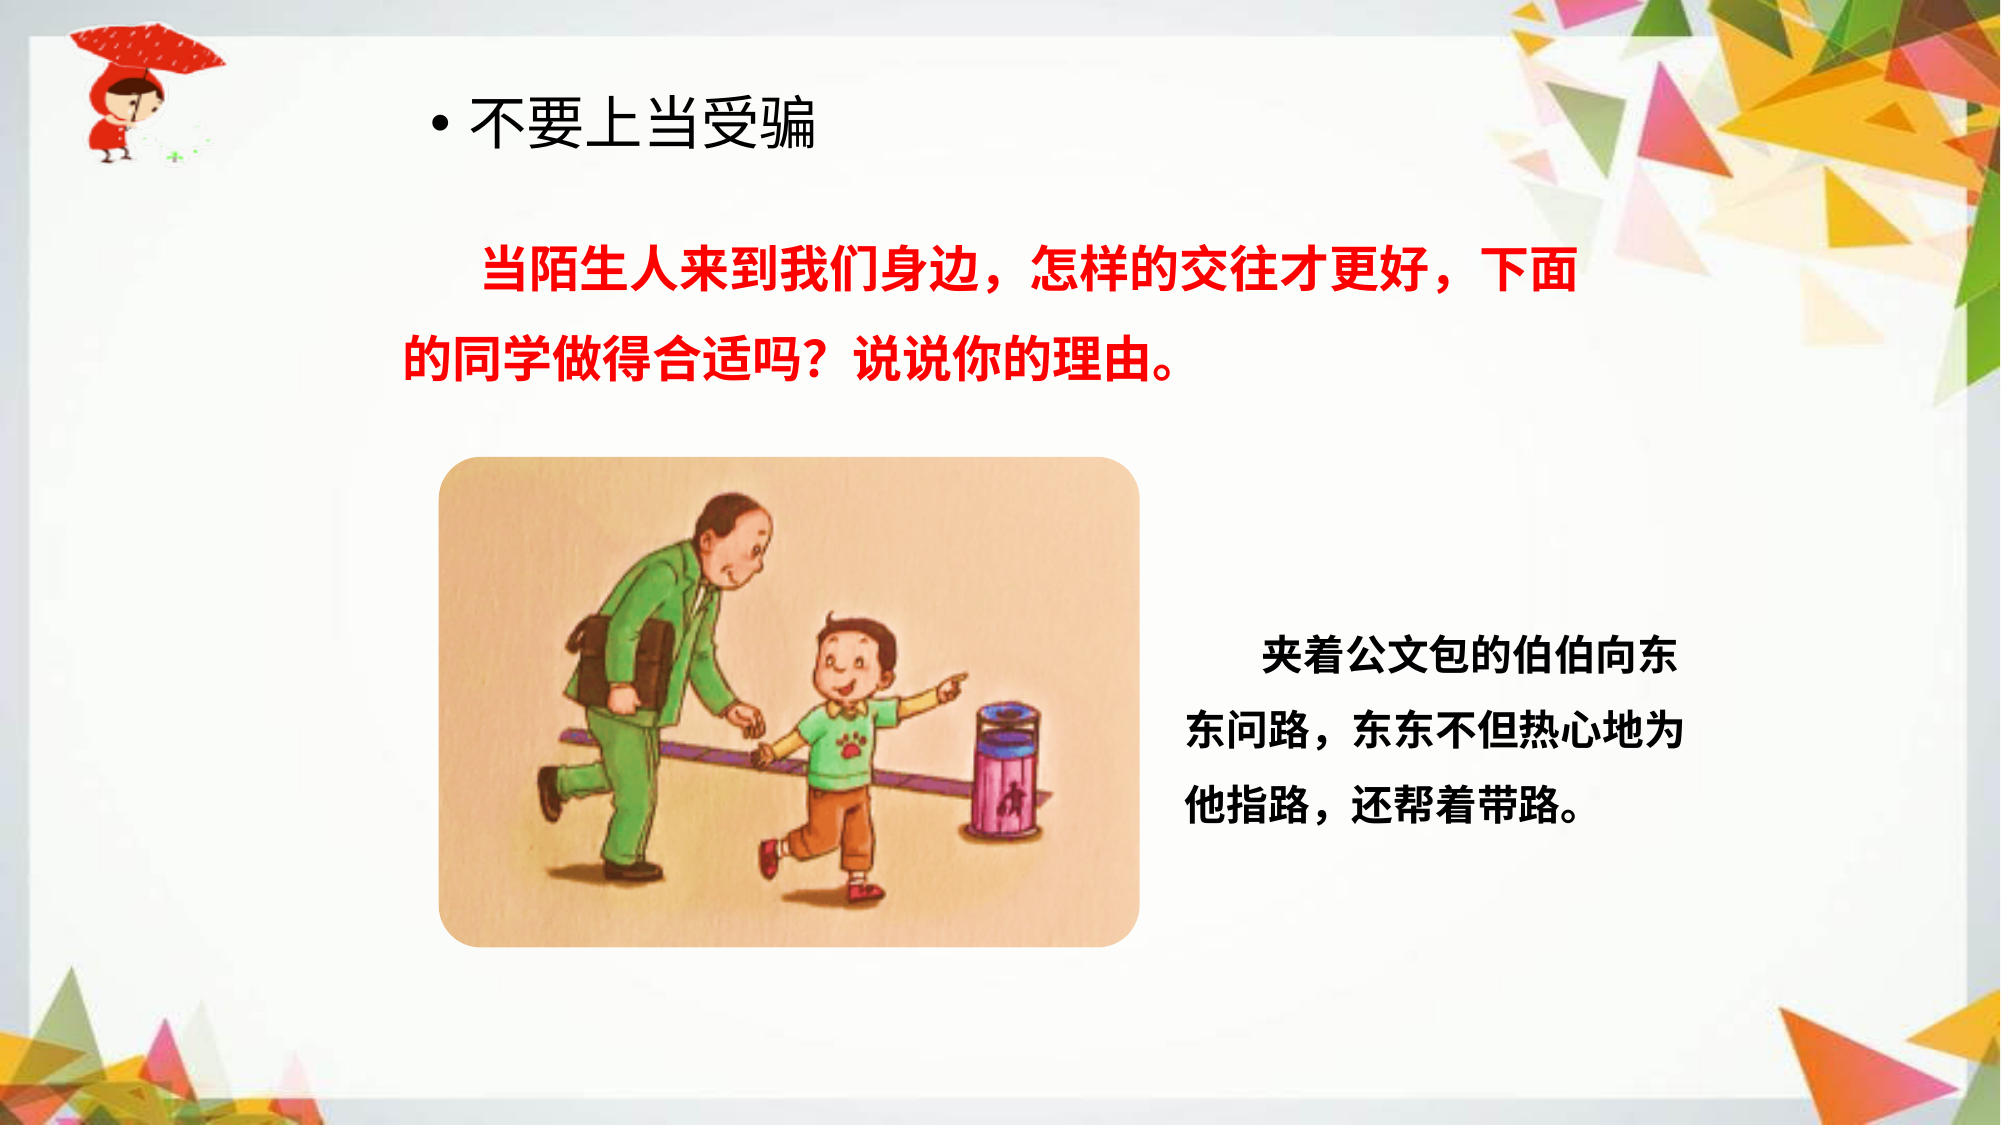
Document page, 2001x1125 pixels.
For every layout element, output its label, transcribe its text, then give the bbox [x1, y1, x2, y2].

text_box 夹着公文包的伯伯向东东问路，东东不但热心地为他指路，还帮着带路。 [1170, 596, 1710, 837]
text_box 不要上当受骗 [416, 86, 1710, 161]
picture [0, 0, 2001, 1125]
text_box 当陌生人来到我们身边，怎样的交往才更好，下面的同学做得合适吗？说说你的理由。 [387, 199, 1635, 395]
